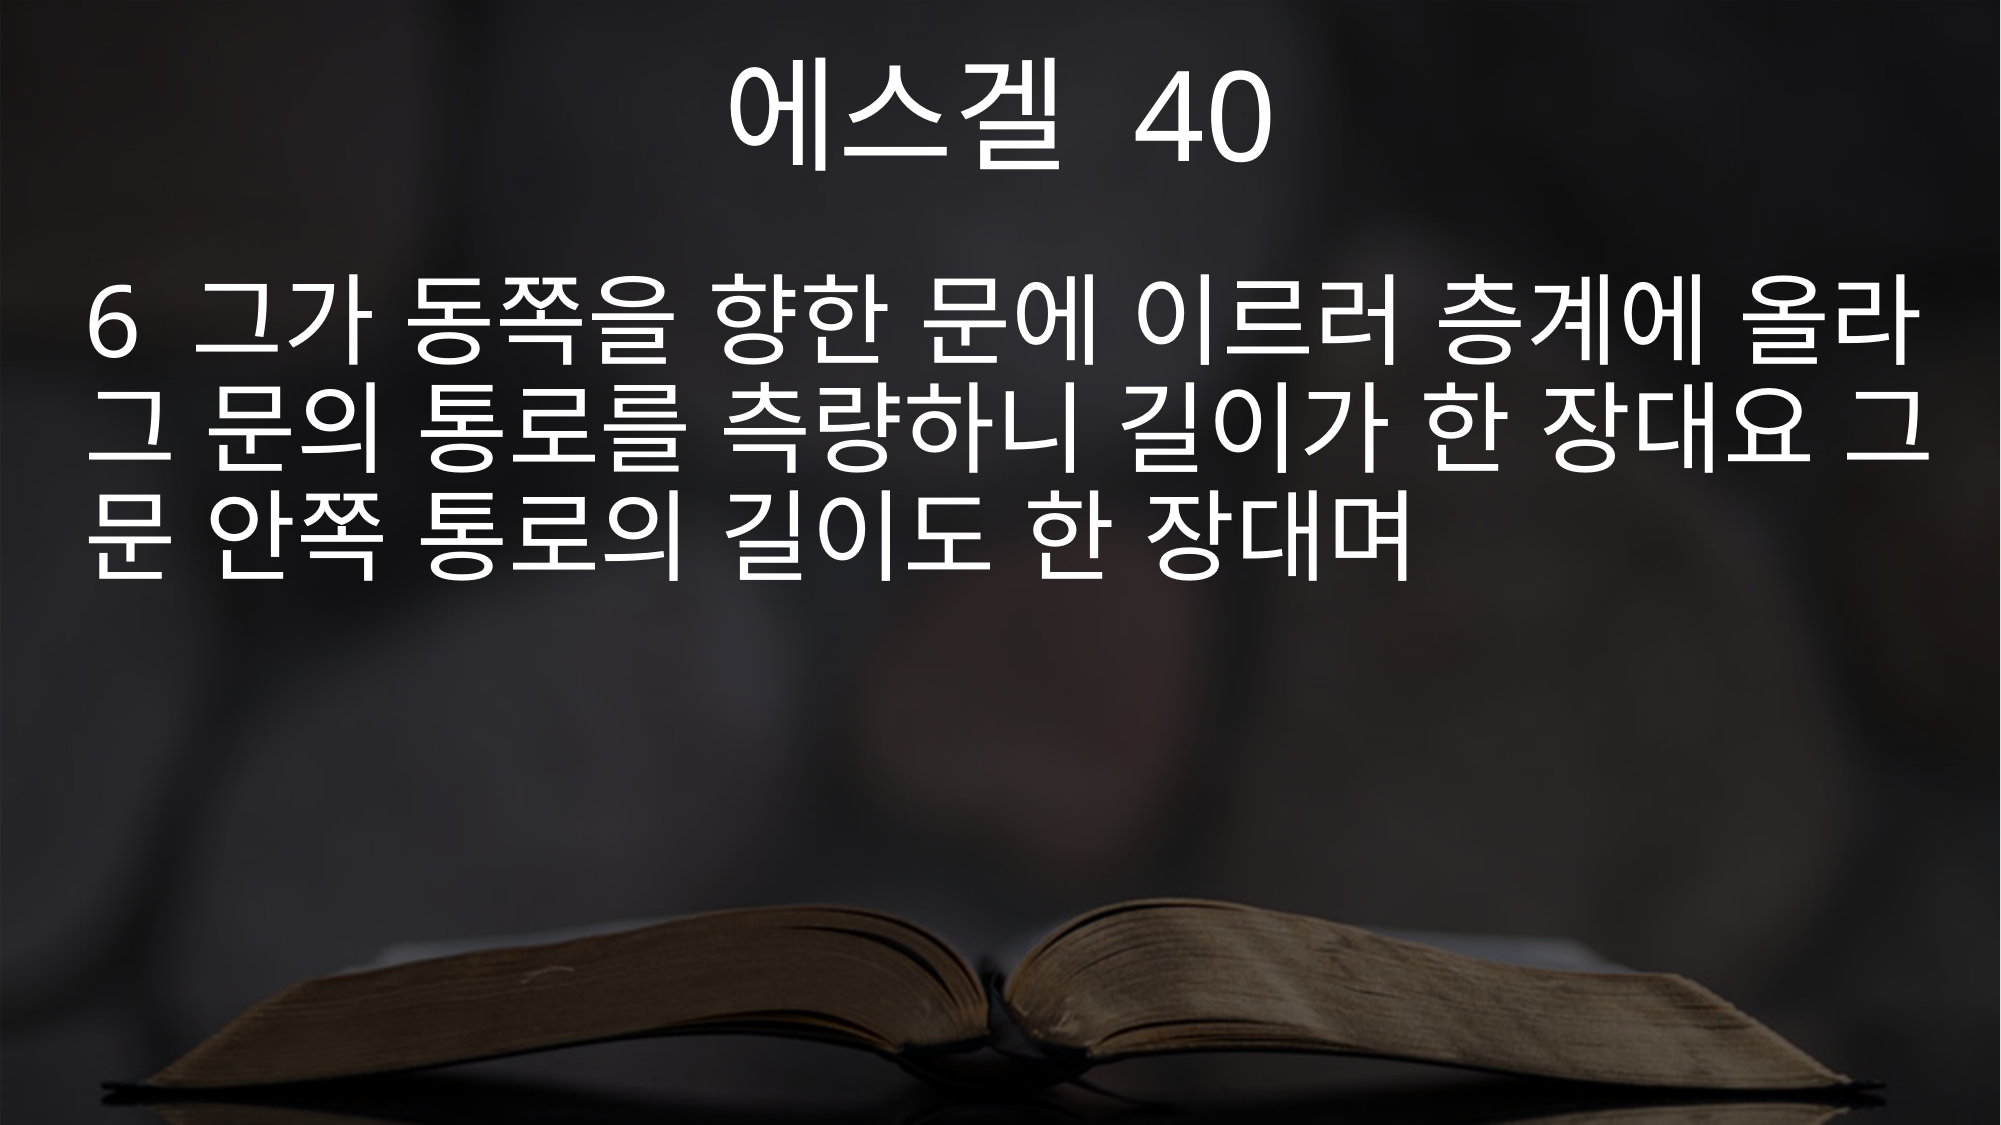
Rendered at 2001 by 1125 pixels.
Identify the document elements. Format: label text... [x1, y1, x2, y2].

list 6 그가 동쪽을 향한 문에 이르러 층계에 올라 그 문의 통로를 측량하니 길이가 한 장대요 그 문 안쪽 통로의 길이도 한 장대며 [69, 263, 1953, 423]
footer 에스겔 40 [0, 32, 2000, 192]
picture [0, 0, 2001, 1125]
